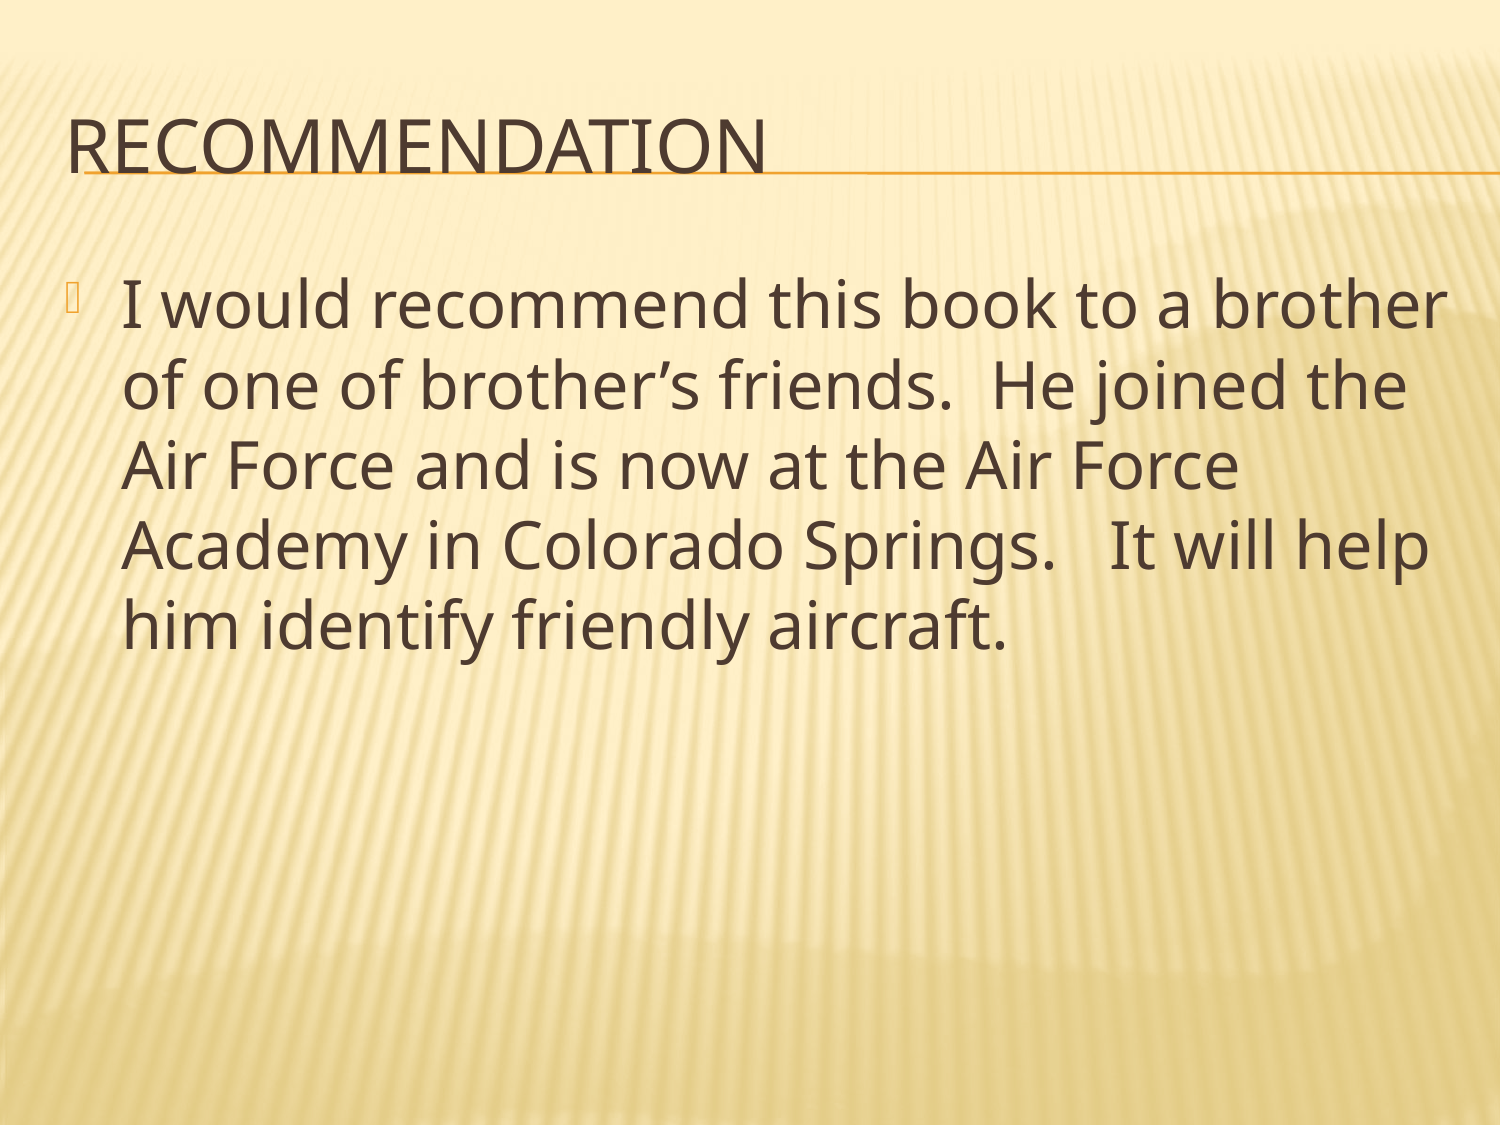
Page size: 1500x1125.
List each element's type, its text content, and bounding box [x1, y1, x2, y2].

title Recommendation [50, 75, 1475, 213]
list I would recommend this book to a brother of one of brother’s friends. He joined the Air Force and is now at the Air Force Academy in Colorado Springs. It will help him identify friendly aircraft. [50, 254, 1475, 998]
